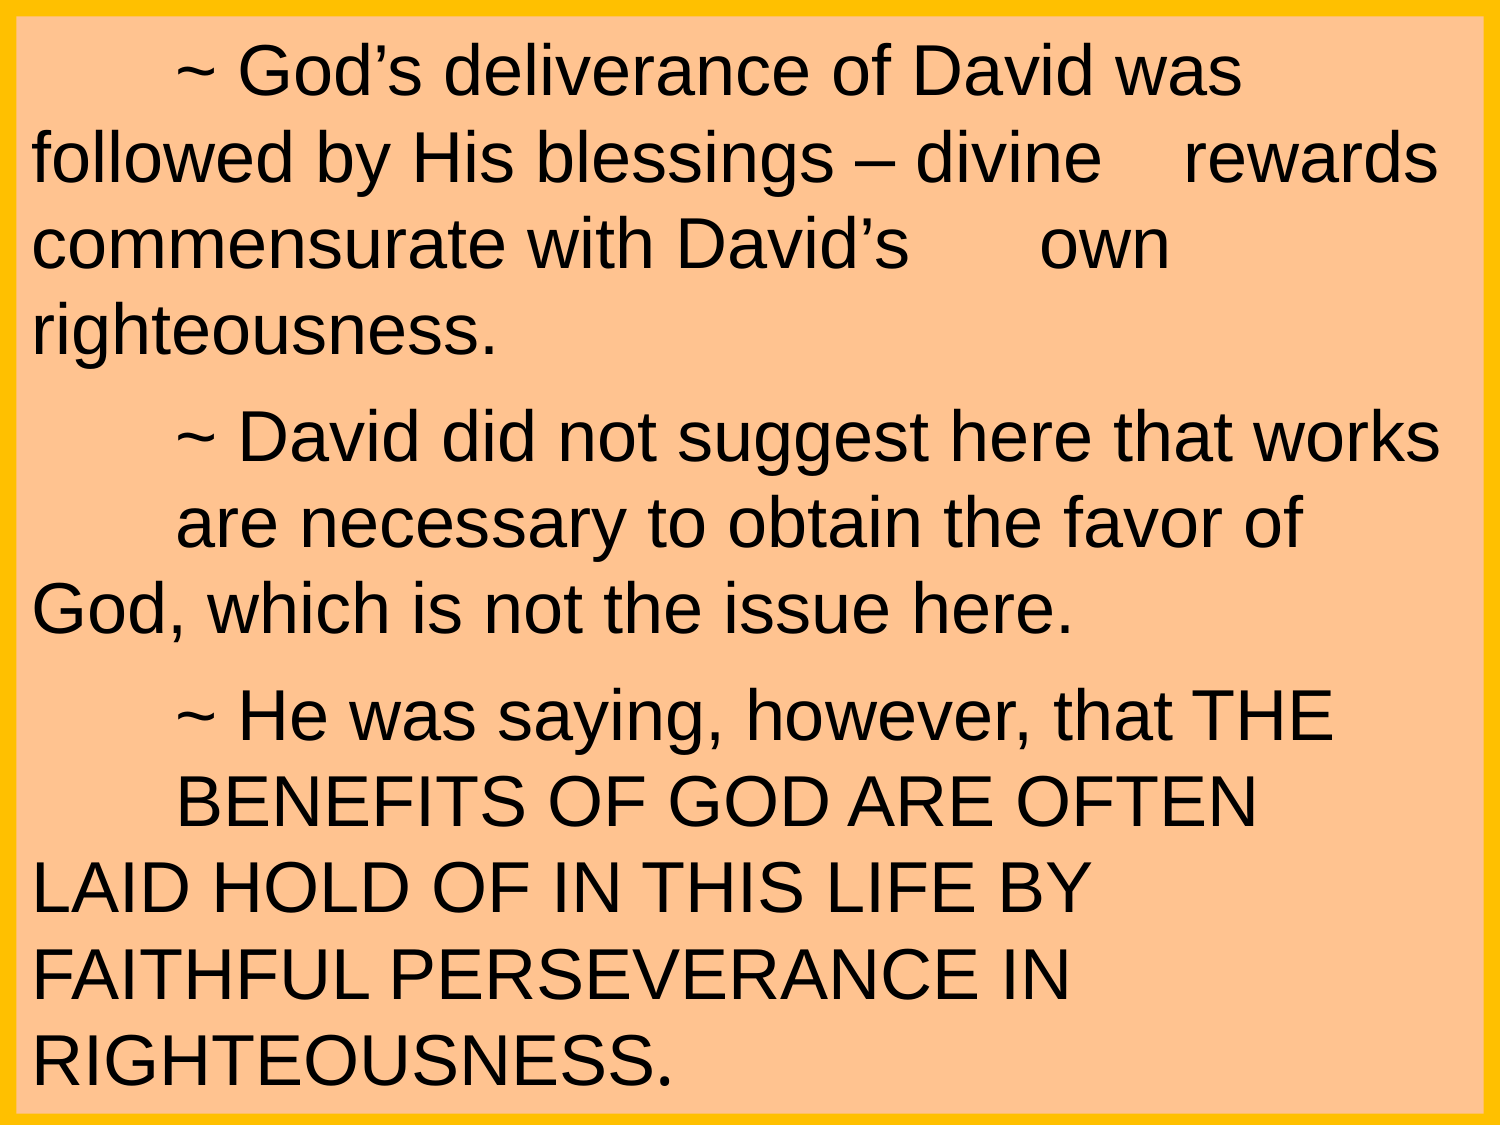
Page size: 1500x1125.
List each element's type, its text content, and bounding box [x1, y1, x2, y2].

subtitle ~ God’s deliverance of David was followed by His blessings – divine rewards commensurate with David’s own righteousness. ~ David did not suggest here that works are necessary to obtain the favor of God, which is not the issue here. ~ He was saying, however, that THE BENEFITS OF GOD ARE OFTEN LAID HOLD OF IN THIS LIFE BY FAITHFUL PERSEVERANCE IN RIGHTEOUSNESS. [16, 16, 1484, 1114]
